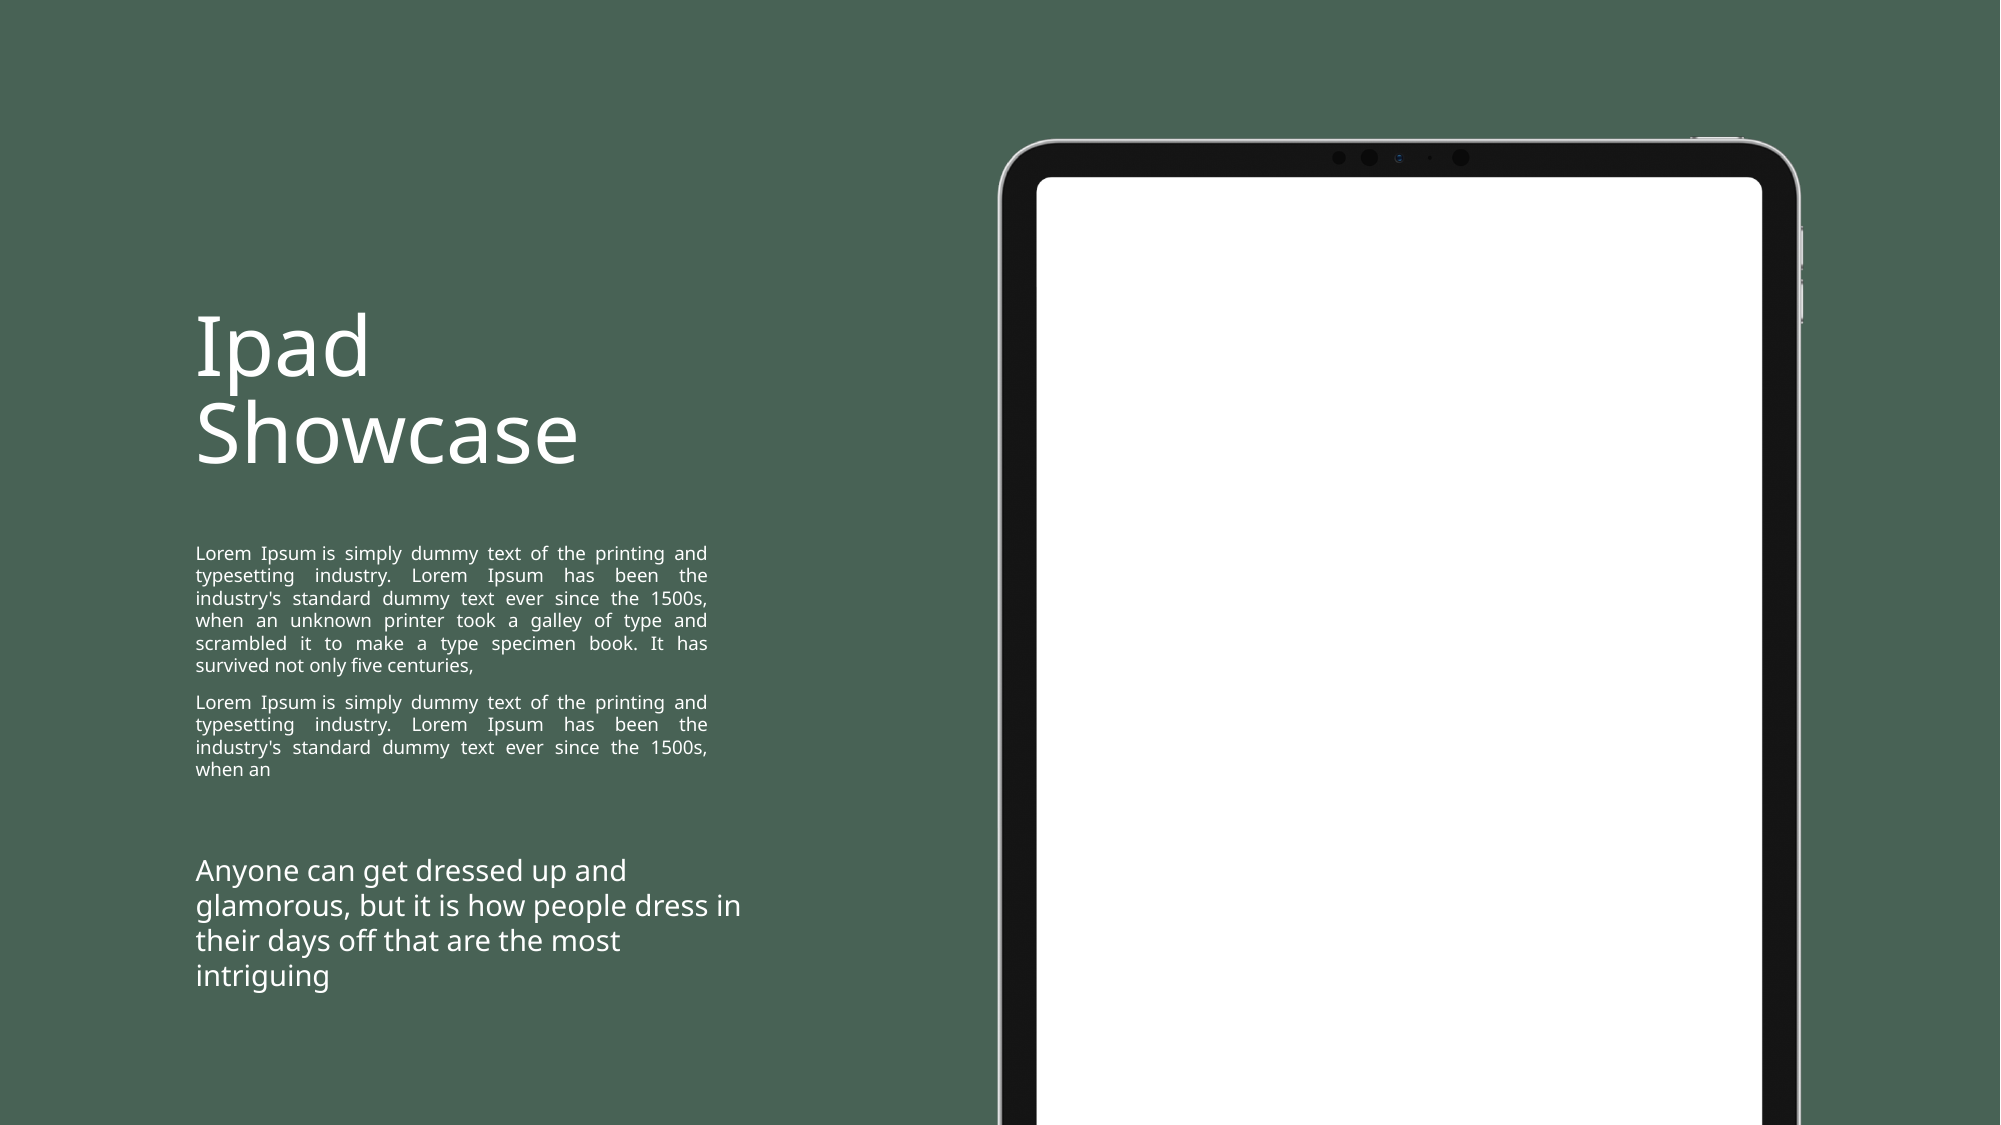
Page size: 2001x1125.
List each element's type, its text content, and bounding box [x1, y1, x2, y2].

text_box Ipad [180, 303, 874, 383]
picture [953, 96, 1846, 1125]
text_box Showcase [180, 390, 874, 470]
text_box Lorem Ipsum is simply dummy text of the printing and typesetting industry. Lorem Ipsum has been the industry's standard dummy text ever since the 1500s, when an [180, 682, 722, 788]
text_box Lorem Ipsum is simply dummy text of the printing and typesetting industry. Lorem Ipsum has been the industry's standard dummy text ever since the 1500s, when an unknown printer took a galley of type and scrambled it to make a type specimen book. It has survived not only five centuries, [180, 534, 722, 682]
text_box Anyone can get dressed up and glamorous, but it is how people dress in their days off that are the most intriguing [180, 845, 765, 1000]
